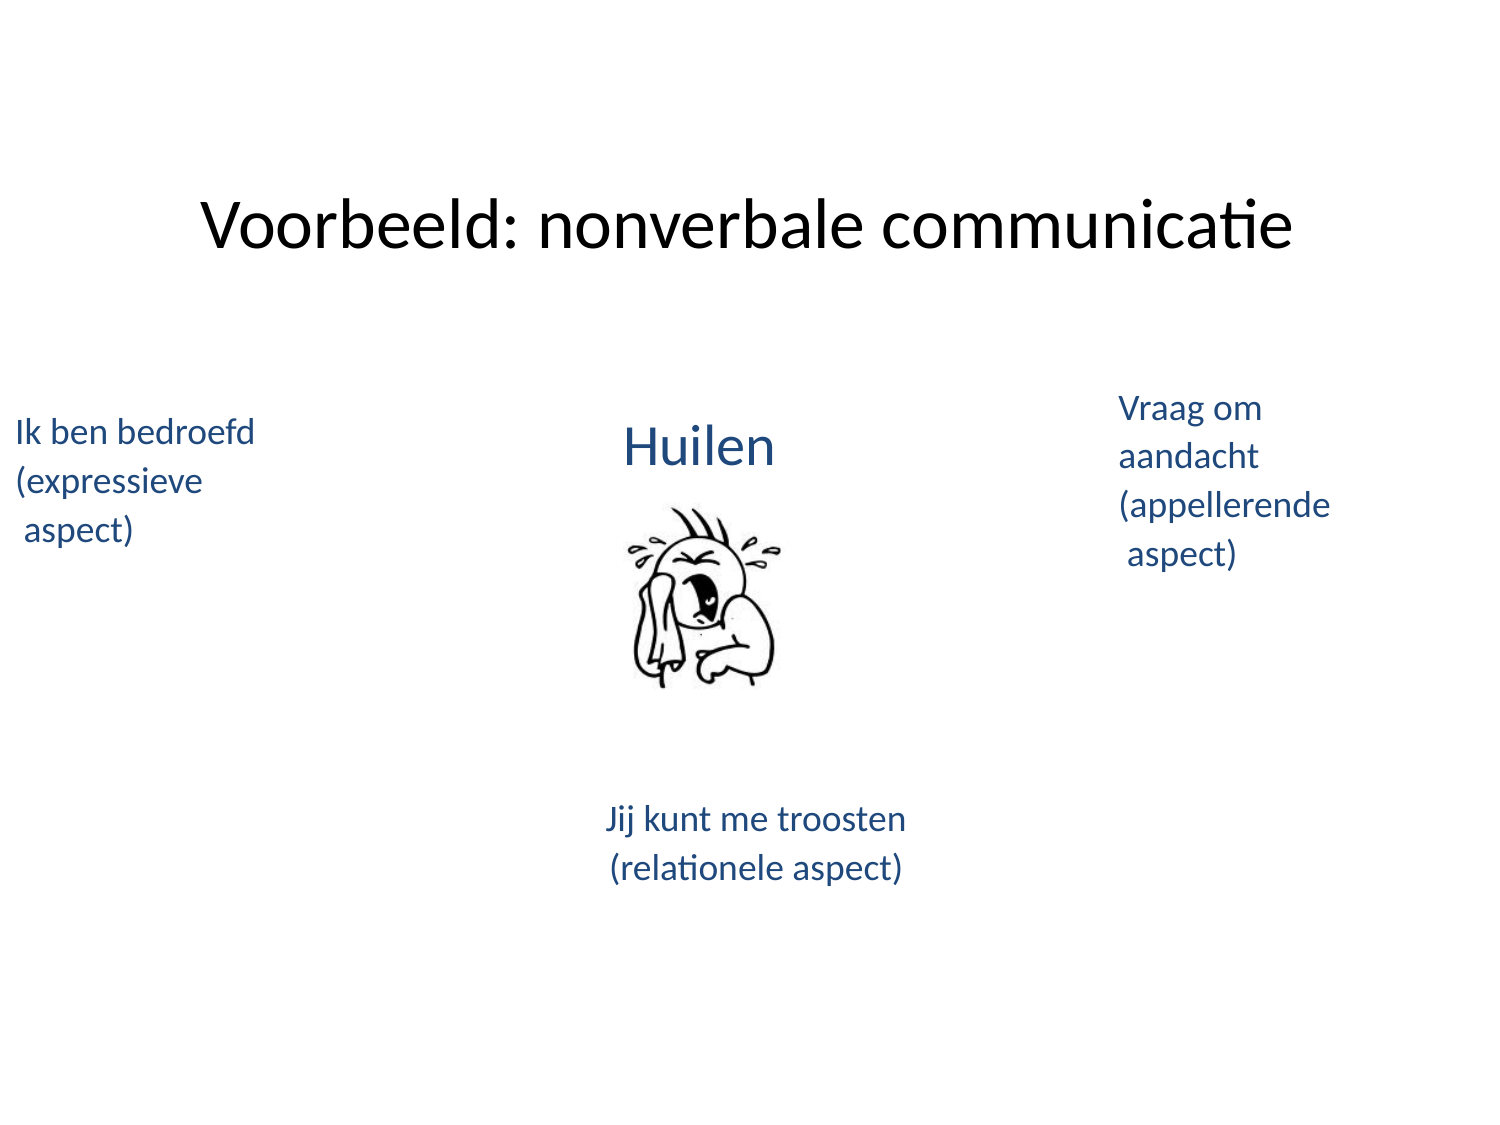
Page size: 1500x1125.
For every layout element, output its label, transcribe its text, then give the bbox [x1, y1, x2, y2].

title Voorbeeld: nonverbale communicatie [159, 137, 1353, 303]
picture [525, 483, 853, 716]
text_box Vraag om aandacht (appellerende aspect) [1103, 374, 1427, 582]
text_box Ik ben bedroefd (expressieve aspect) [0, 399, 362, 558]
text_box Jij kunt me troosten (relationele aspect) [442, 786, 1070, 896]
text_box Huilen [430, 323, 969, 685]
